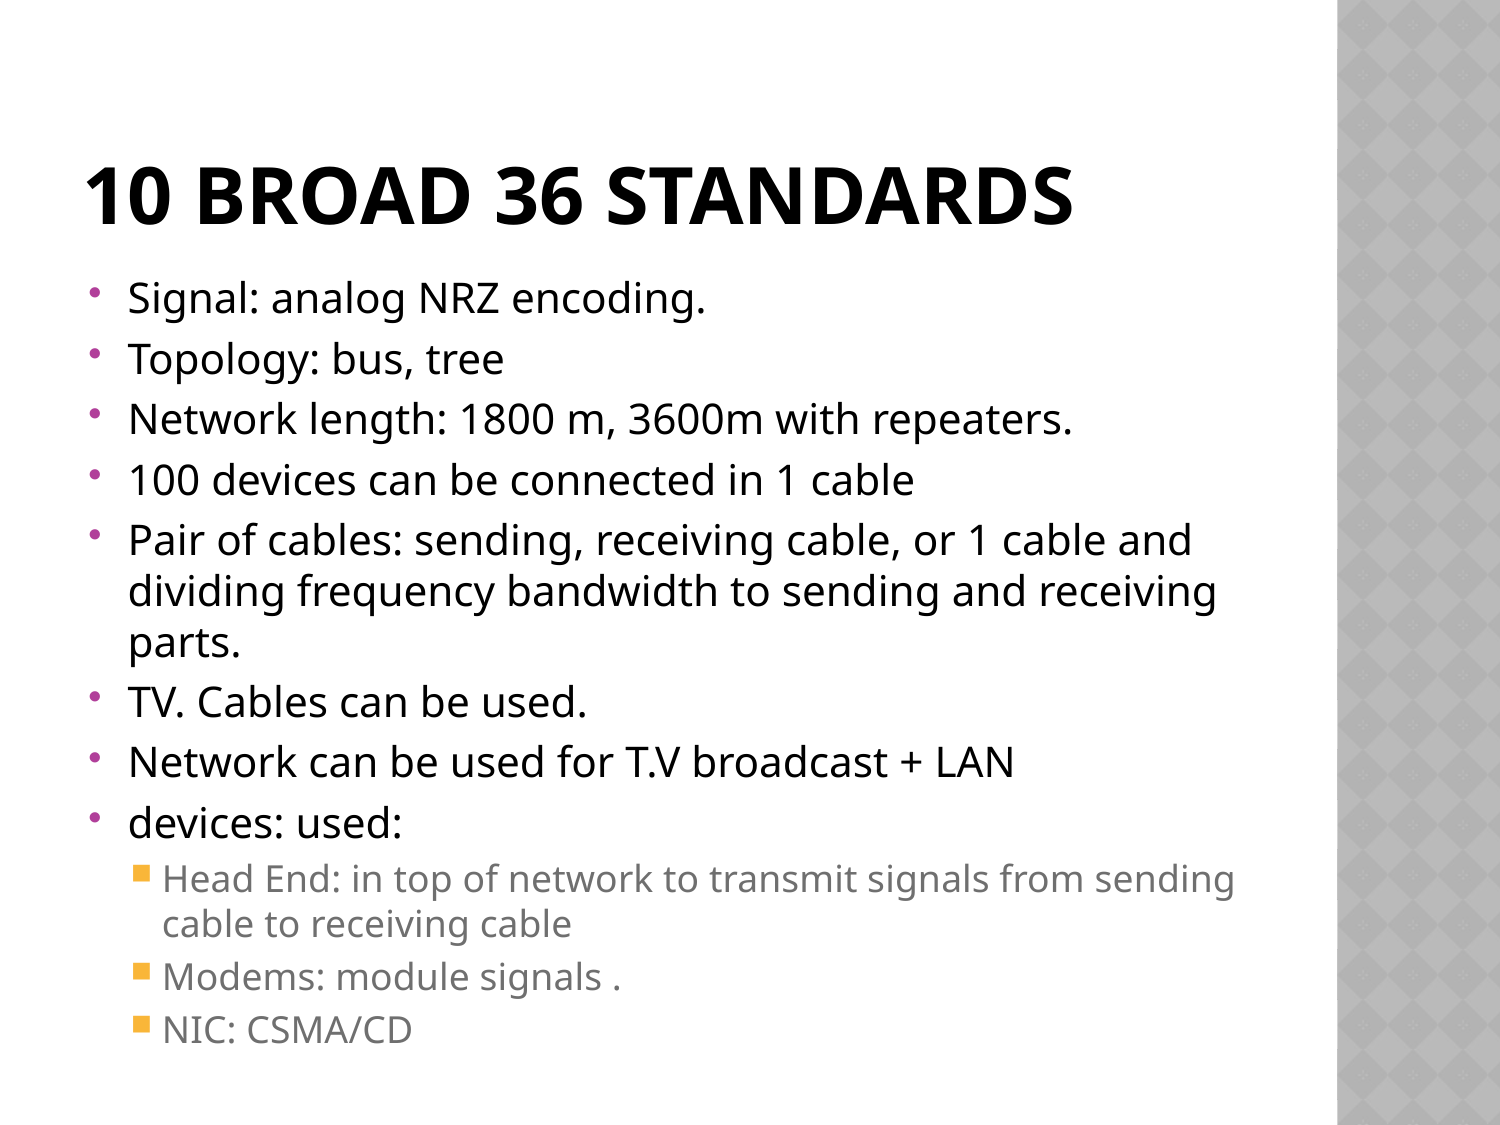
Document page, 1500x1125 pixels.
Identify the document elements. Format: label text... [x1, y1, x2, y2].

title 10 Broad 36 standards [75, 52, 1263, 240]
list Signal: analog NRZ encoding. Topology: bus, tree Network length: 1800 m, 3600m with repeaters. 100 devices can be connected in 1 cable Pair of cables: sending, receiving cable, or 1 cable and dividing frequency bandwidth to sending and receiving parts. TV. Cables can be used. Network can be used for T.V broadcast + LAN devices: used: Head End: in top of network to transmit signals from sending cable to receiving cable Modems: module signals . NIC: CSMA/CD [75, 264, 1263, 1059]
